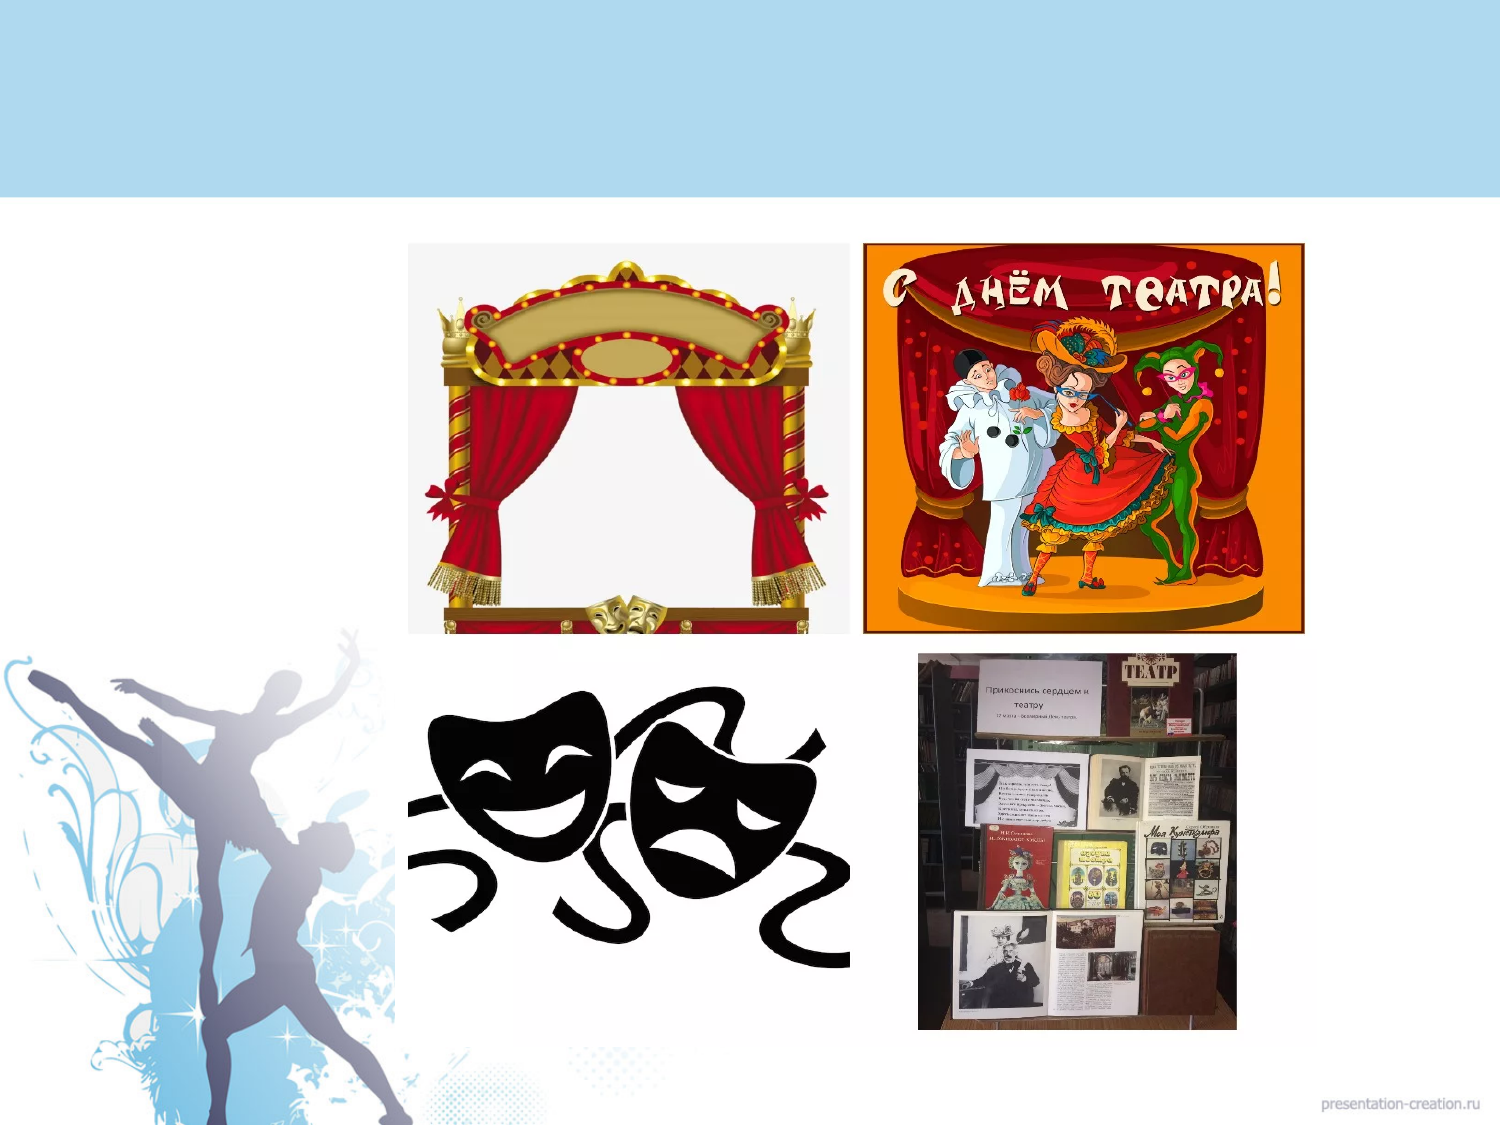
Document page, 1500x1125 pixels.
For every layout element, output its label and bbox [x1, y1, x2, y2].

list [395, 231, 1318, 1048]
picture [0, 0, 1500, 1125]
